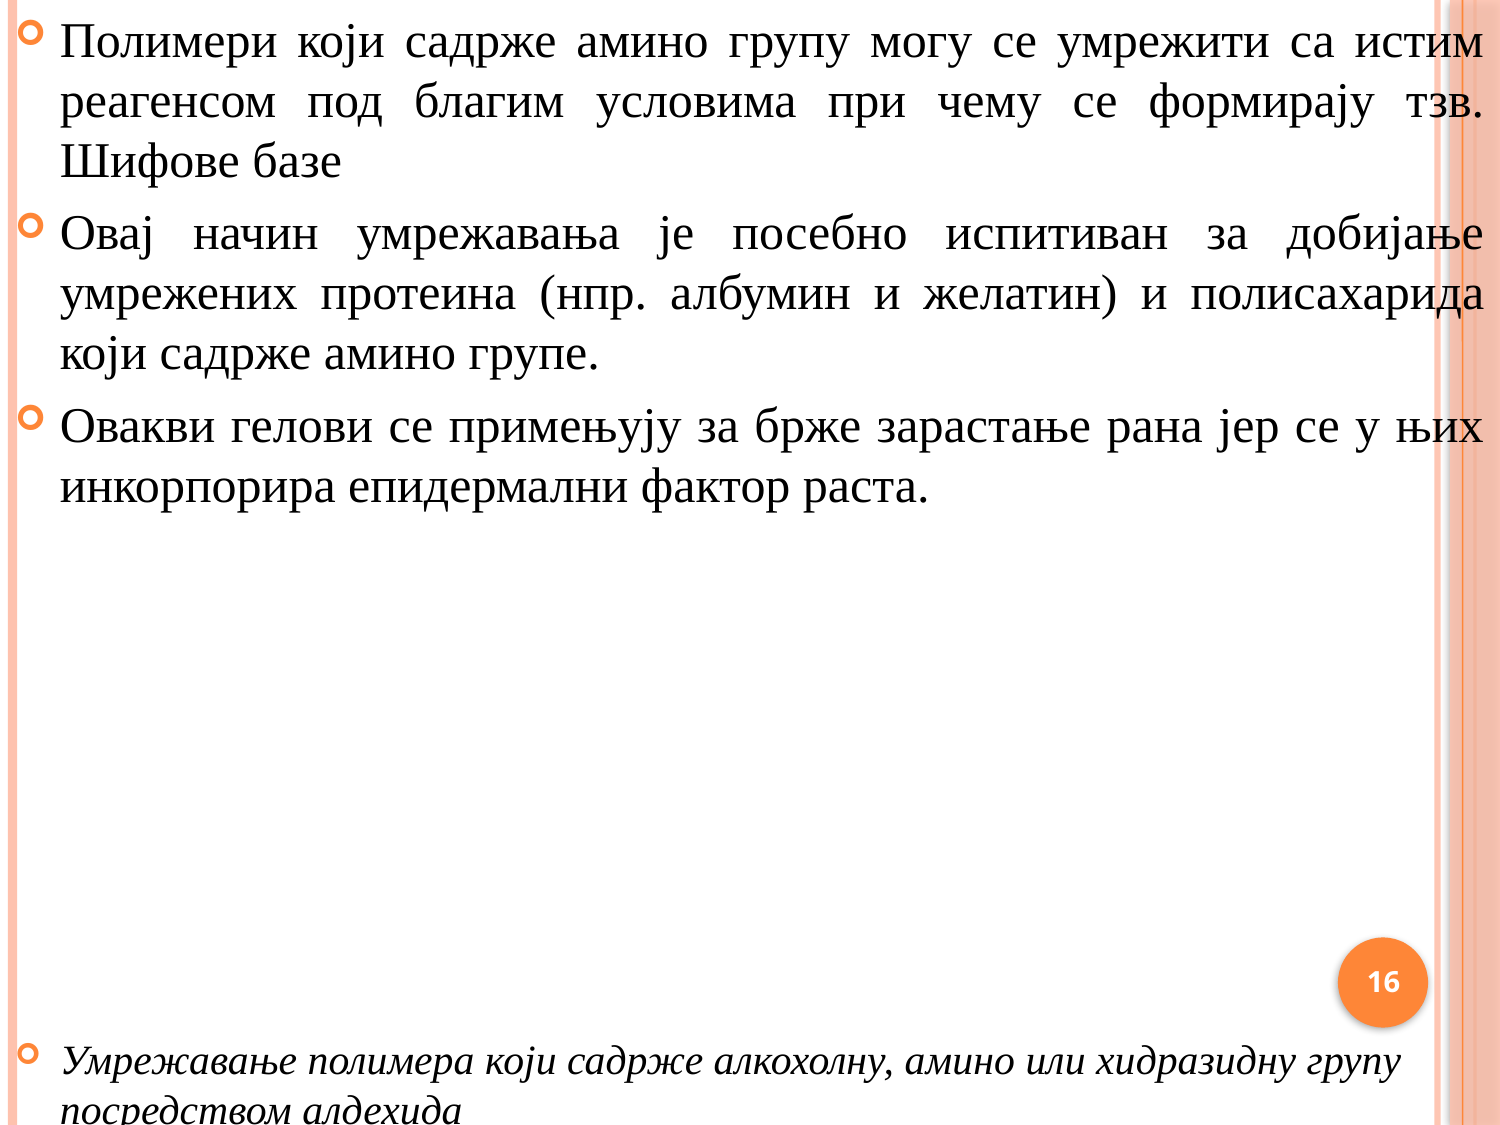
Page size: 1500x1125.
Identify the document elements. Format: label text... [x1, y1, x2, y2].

list Полимери који садрже амино групу могу се умрежити са истим реагенсом под благим условима при чему се формирају тзв. Шифове базе Овај начин умрежавања је посебно испитиван за добијање умрежених протеина (нпр. албумин и желатин) и полисахарида који садрже амино групе. Овакви гелови се примењују за брже зарастање рана јер се у њих инкорпорира епидермални фактор раста. Умрежавање полимера који садрже алкохолну, амино или хидразидну групу посредством алдехида [0, 0, 1500, 1125]
